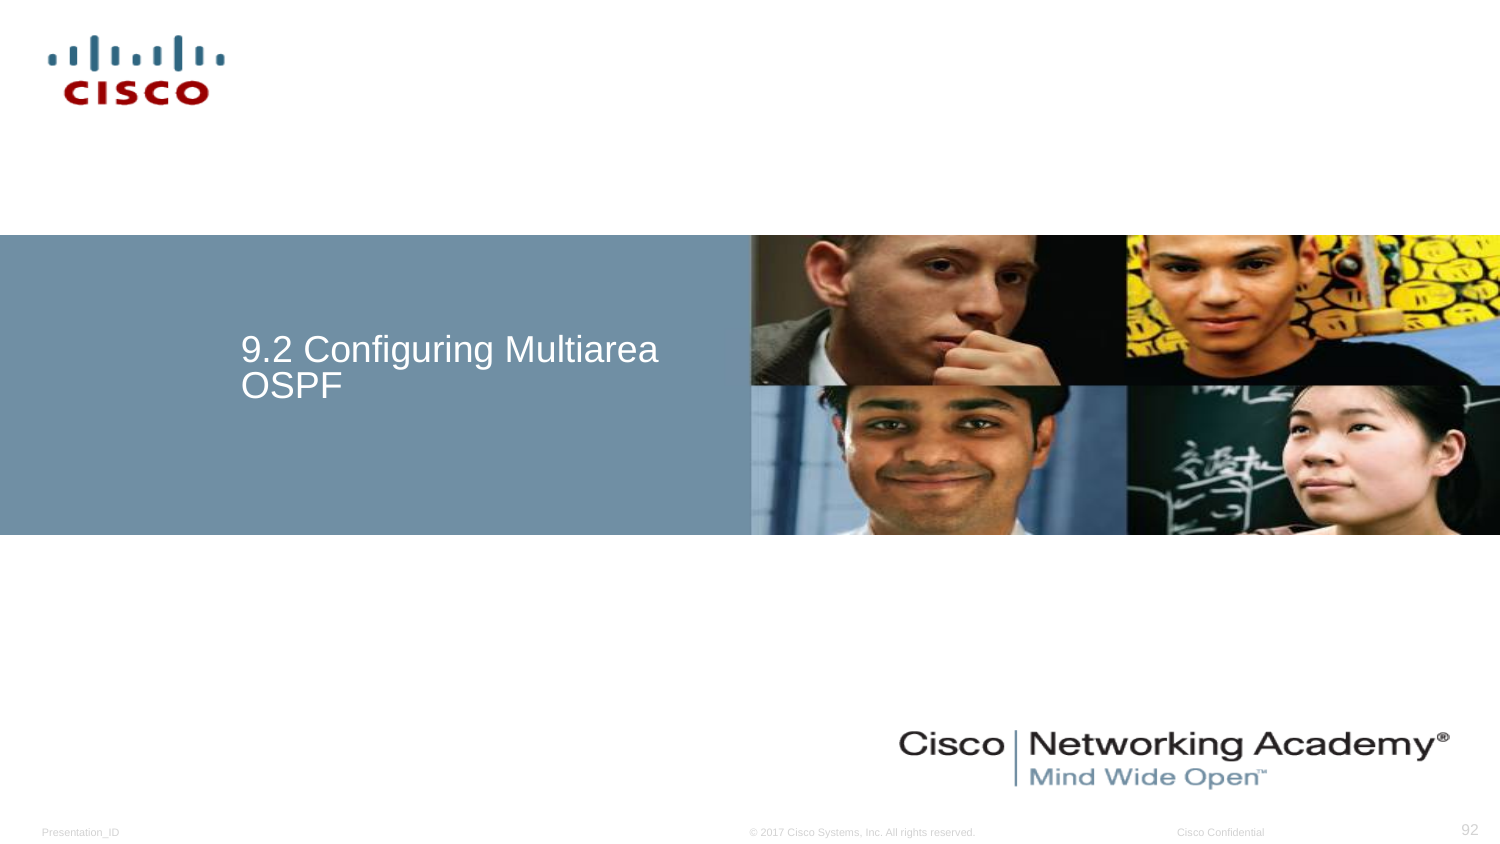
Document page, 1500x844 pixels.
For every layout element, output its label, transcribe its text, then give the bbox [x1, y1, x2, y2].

picture [899, 730, 1450, 790]
title 9.2 Configuring Multiarea OSPF [225, 278, 700, 461]
picture [0, 235, 1500, 535]
picture [40, 14, 233, 126]
